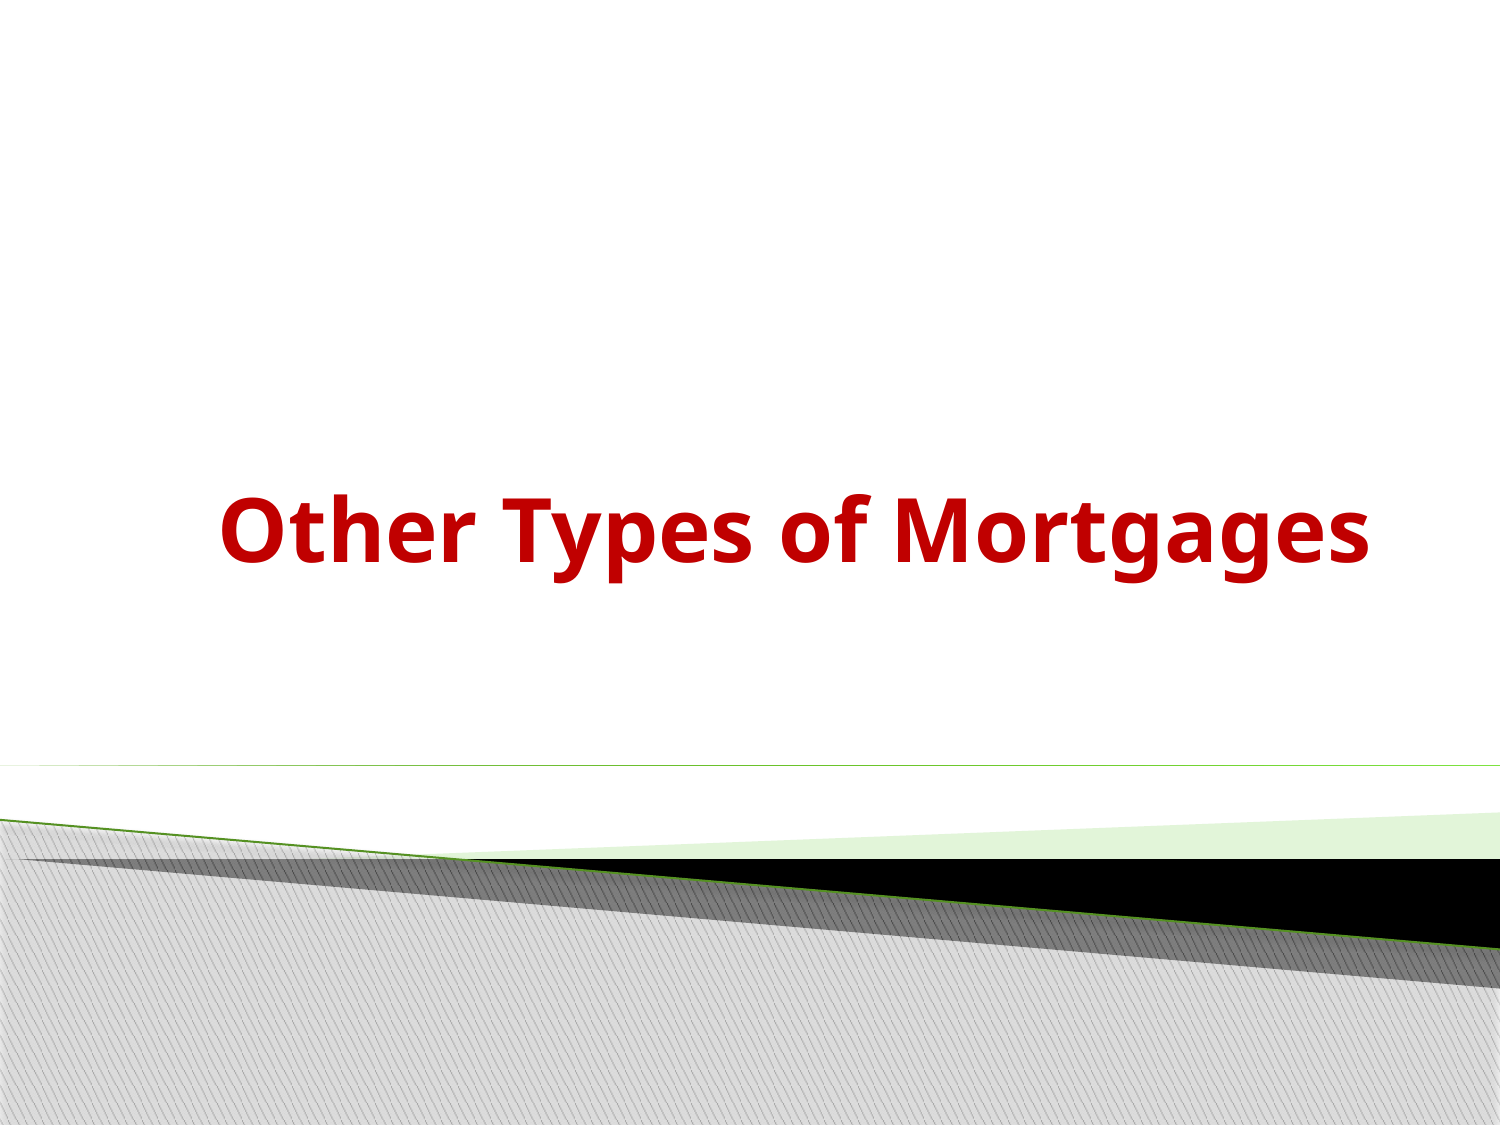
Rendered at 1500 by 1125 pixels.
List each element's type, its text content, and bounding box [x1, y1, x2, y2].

title Other Types of Mortgages [112, 287, 1388, 588]
picture [5, 859, 1500, 989]
